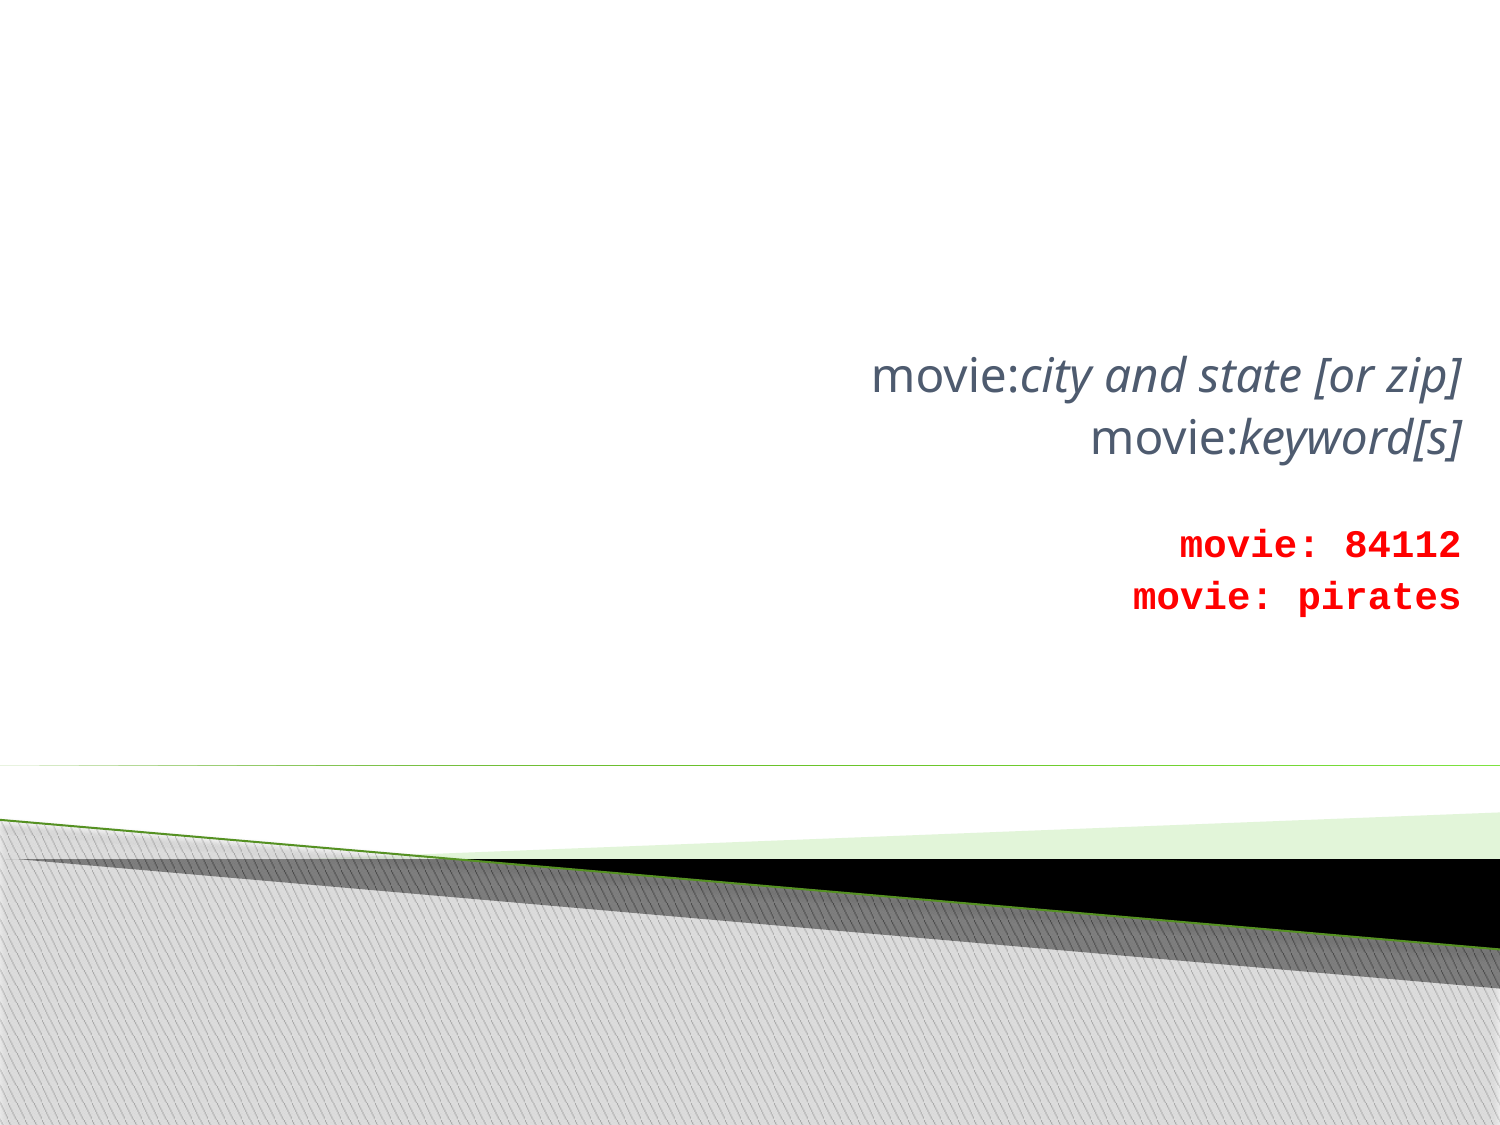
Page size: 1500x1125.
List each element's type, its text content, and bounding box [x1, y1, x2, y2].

subtitle movie:city and state [or zip] movie:keyword[s] movie: 84112 movie: pirates [24, 337, 1475, 625]
picture [5, 859, 1500, 989]
